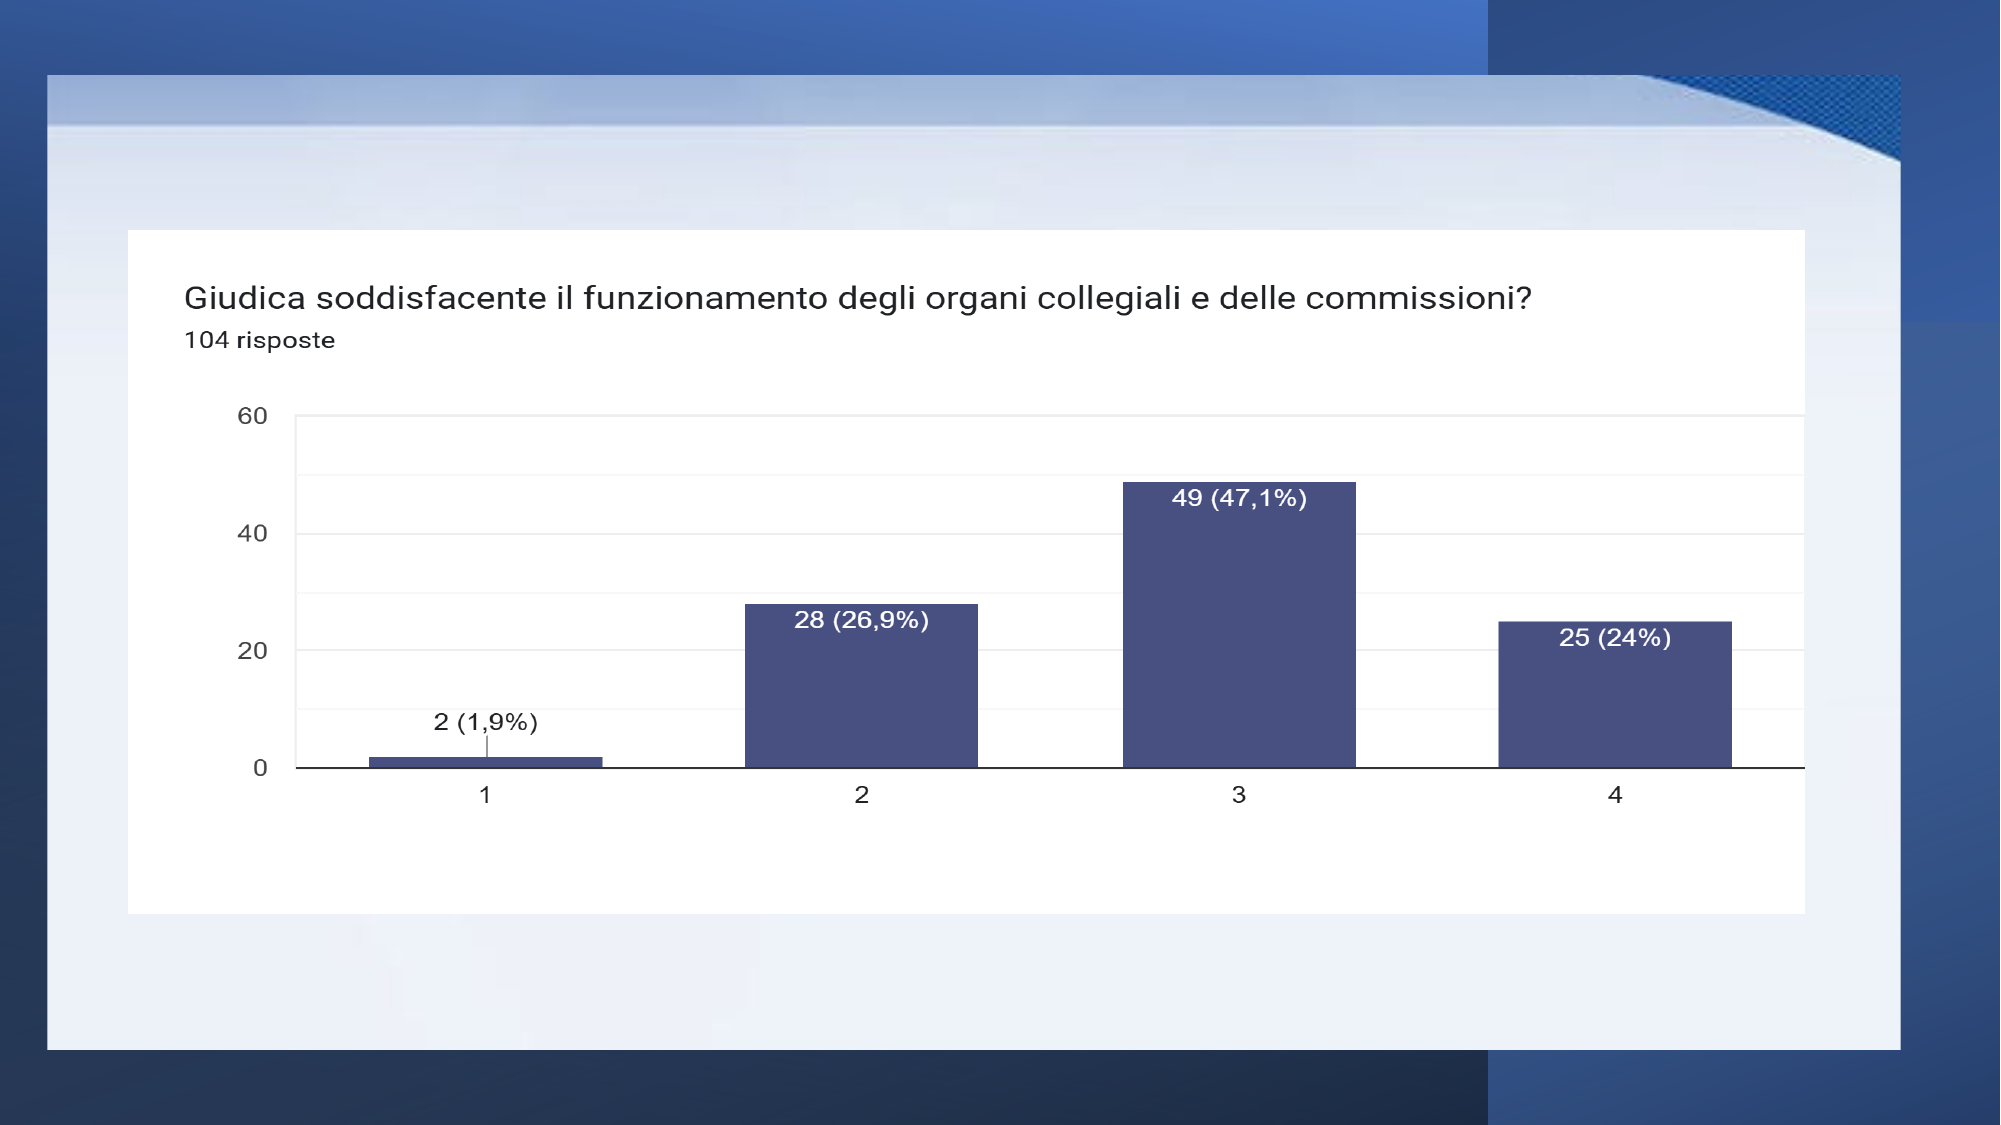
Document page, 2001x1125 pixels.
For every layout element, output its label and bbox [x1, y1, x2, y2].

text_box [0, 321, 2000, 1125]
picture [47, 75, 1901, 1050]
text_box [0, 0, 1489, 321]
text_box [1489, 0, 2000, 321]
